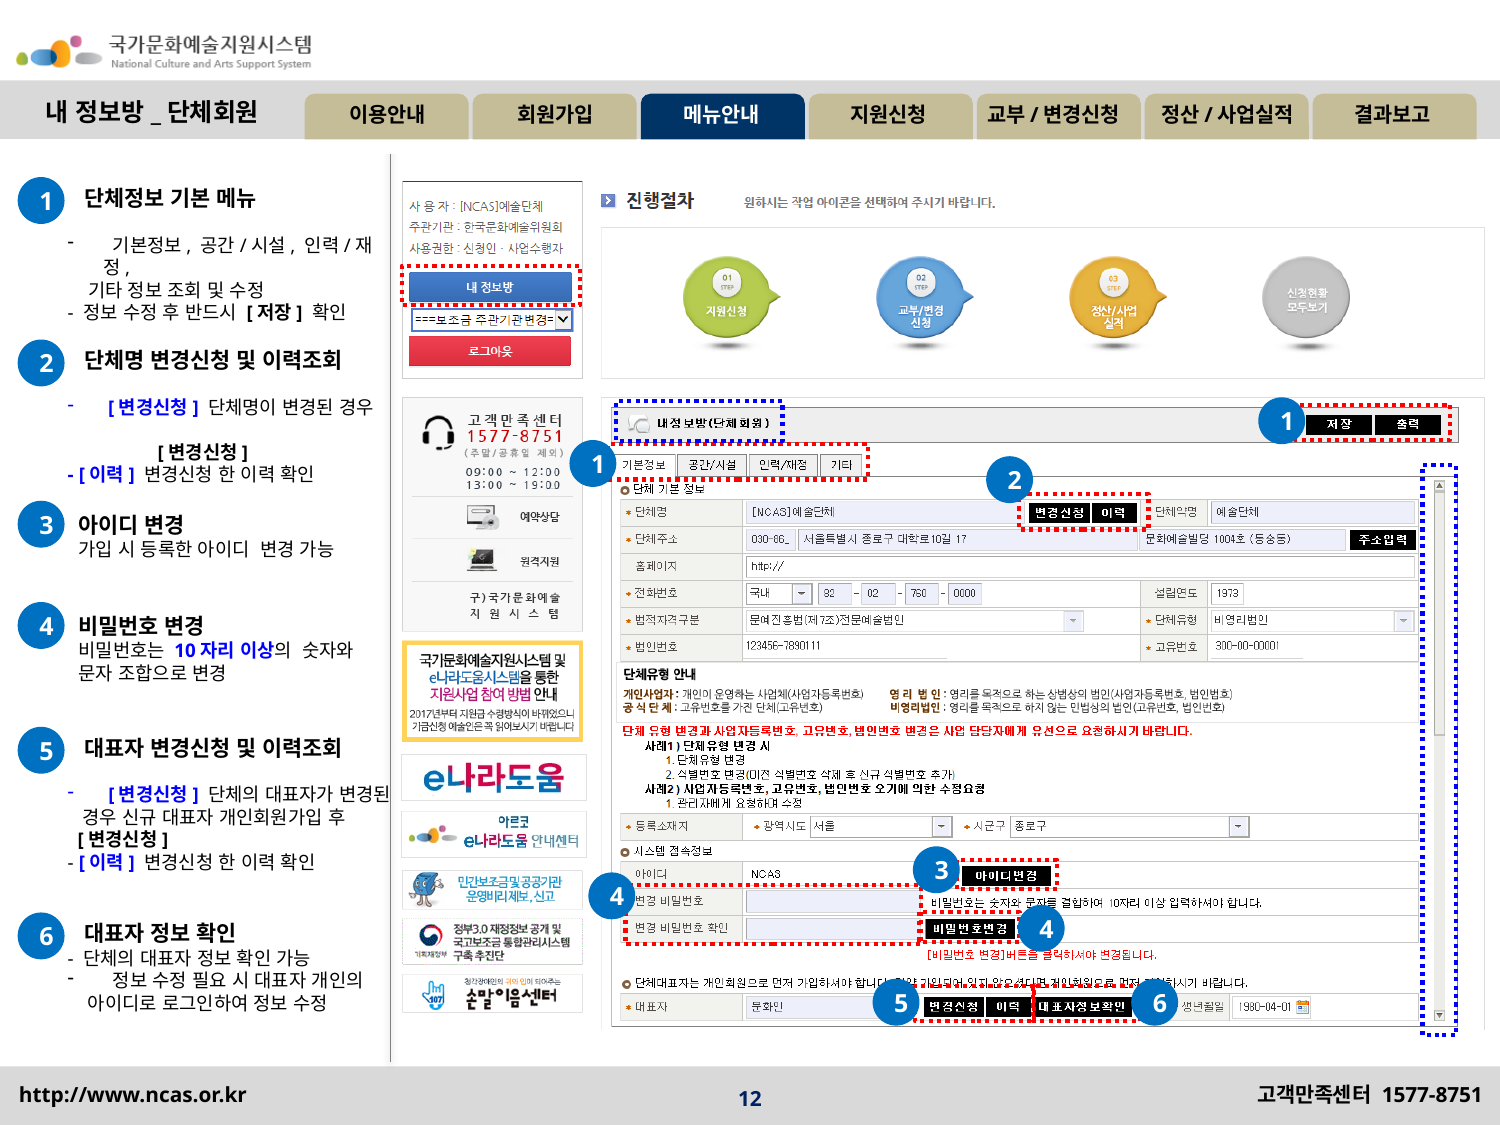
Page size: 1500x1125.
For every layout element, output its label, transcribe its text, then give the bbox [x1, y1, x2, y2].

text_box 아이디 변경 가입 시 등록한 아이디 변경 가능 [63, 503, 393, 568]
text_box 단체정보 기본 메뉴 기본정보, 공간/시설, 인력/재정, 기타 정보 조회 및 수정 - 정보 수정 후 반드시 [저장] 확인 [53, 177, 396, 331]
text_box 2 [15, 337, 52, 389]
text_box 대표자 변경신청 및 이력조회 [변경신청] 단체의 대표자가 변경된 경우 신규 대표자 개인회원가입 후 [변경신청] - [이력] 변경신청 한 이력 확인 [53, 726, 393, 881]
picture [398, 176, 1491, 1030]
picture [6, 24, 324, 77]
text_box 대표자 정보 확인 - 단체의 대표자 정보 확인 가능 정보 수정 필요 시 대표자 개인의 아이디로 로그인하여 정보 수정 [52, 912, 384, 1021]
text_box 4 [15, 599, 63, 651]
text_box 1 [15, 174, 53, 227]
text_box 비밀번호 변경 비밀번호는 10자리 이상의 숫자와 문자 조합으로 변경 [63, 605, 384, 692]
text_box 3 [15, 498, 63, 550]
text_box 내 정보방_단체회원 [31, 89, 274, 135]
text_box 6 [15, 910, 52, 962]
text_box 단체명 변경신청 및 이력조회 [변경신청] 단체명이 변경된 경우 [변경신청] - [이력] 변경신청 한 이력 확인 [52, 339, 393, 493]
text_box 5 [15, 724, 53, 776]
